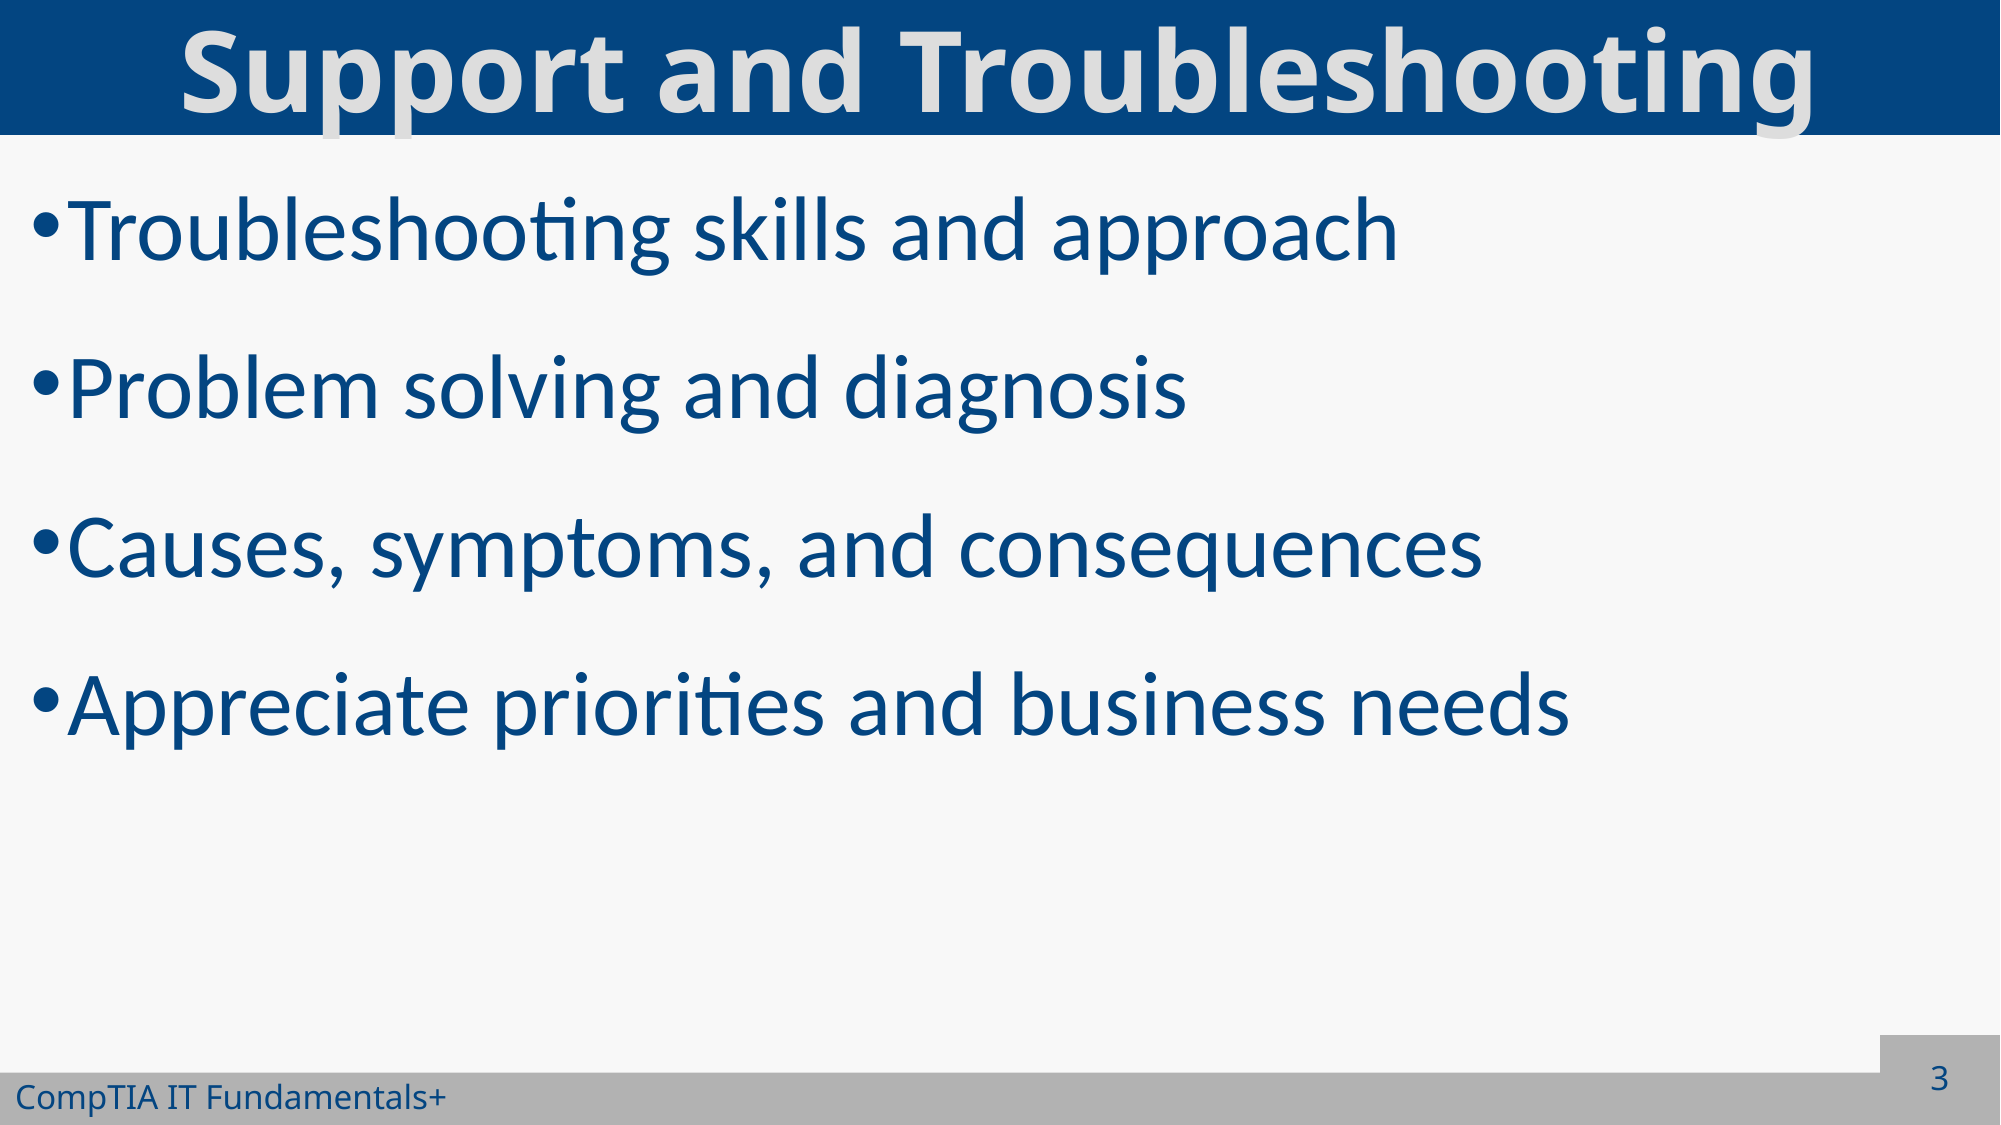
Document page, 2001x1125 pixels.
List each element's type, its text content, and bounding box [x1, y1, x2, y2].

slide_number 3 [1880, 1035, 2000, 1125]
footer CompTIA IT Fundamentals+ [0, 1072, 1880, 1125]
title Support and Troubleshooting [0, 0, 2000, 135]
list Troubleshooting skills and approach Problem solving and diagnosis Causes, symptoms, and consequences Appreciate priorities and business needs [15, 149, 1980, 1065]
